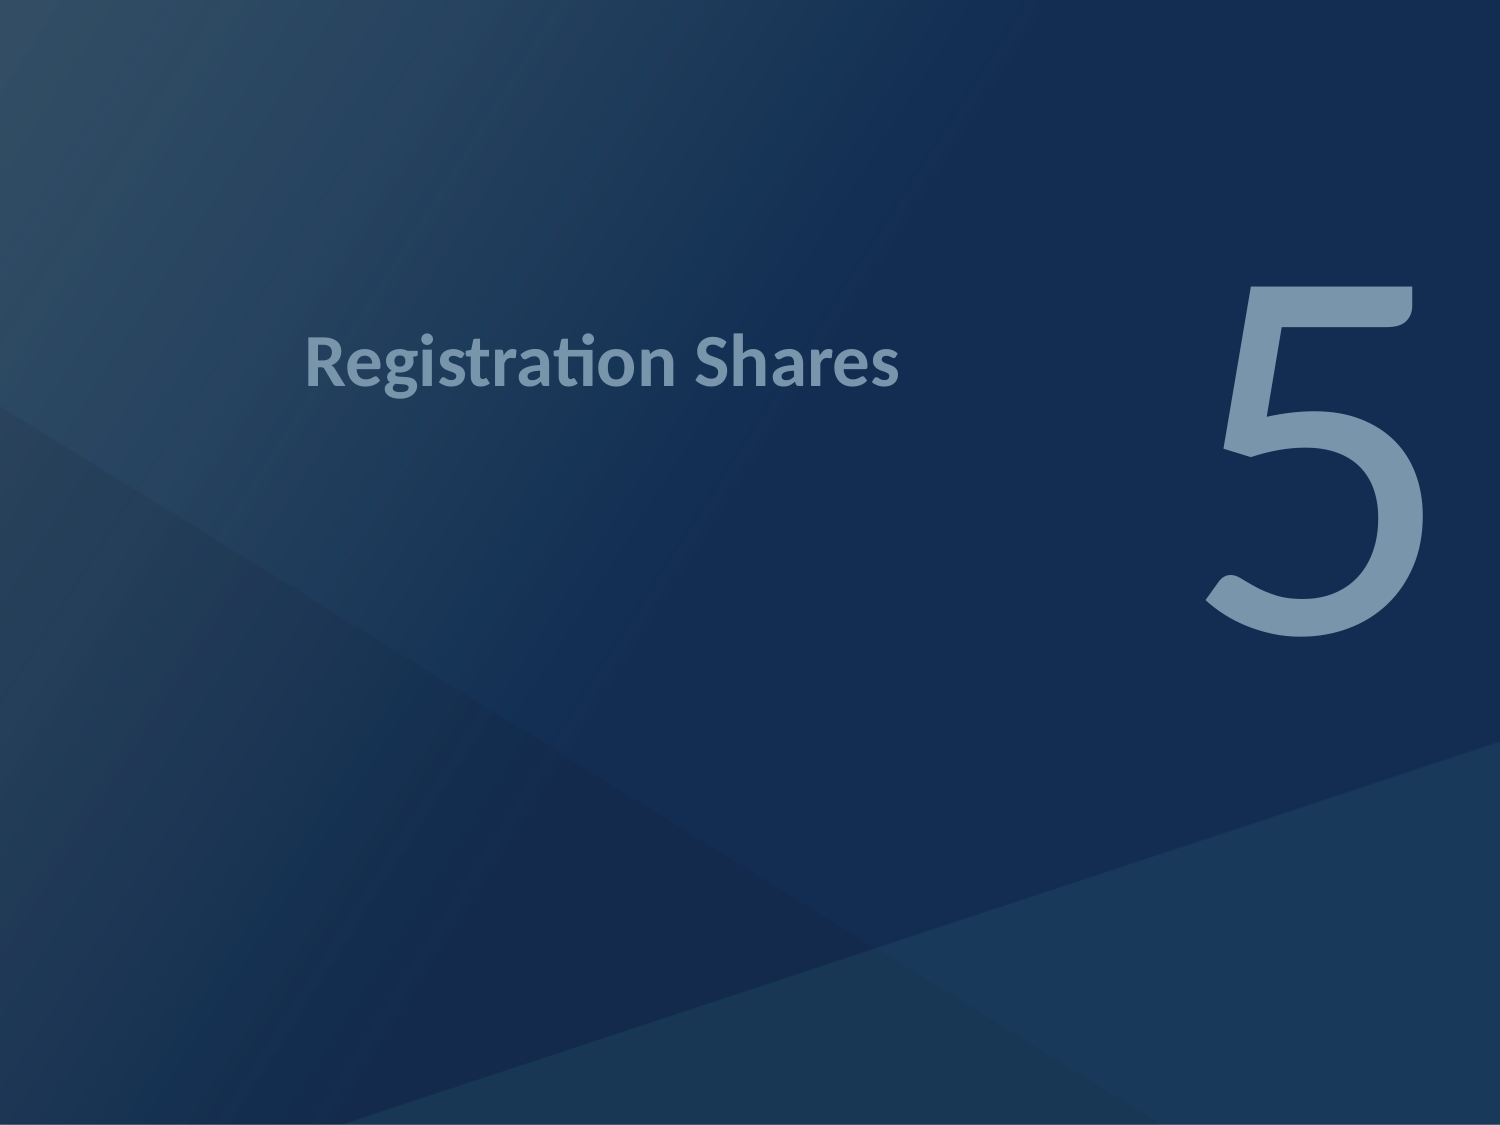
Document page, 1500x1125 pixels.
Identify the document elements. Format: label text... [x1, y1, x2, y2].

title Registration Shares [289, 304, 883, 709]
list 5 [883, 159, 1471, 750]
picture [0, 0, 1500, 1125]
